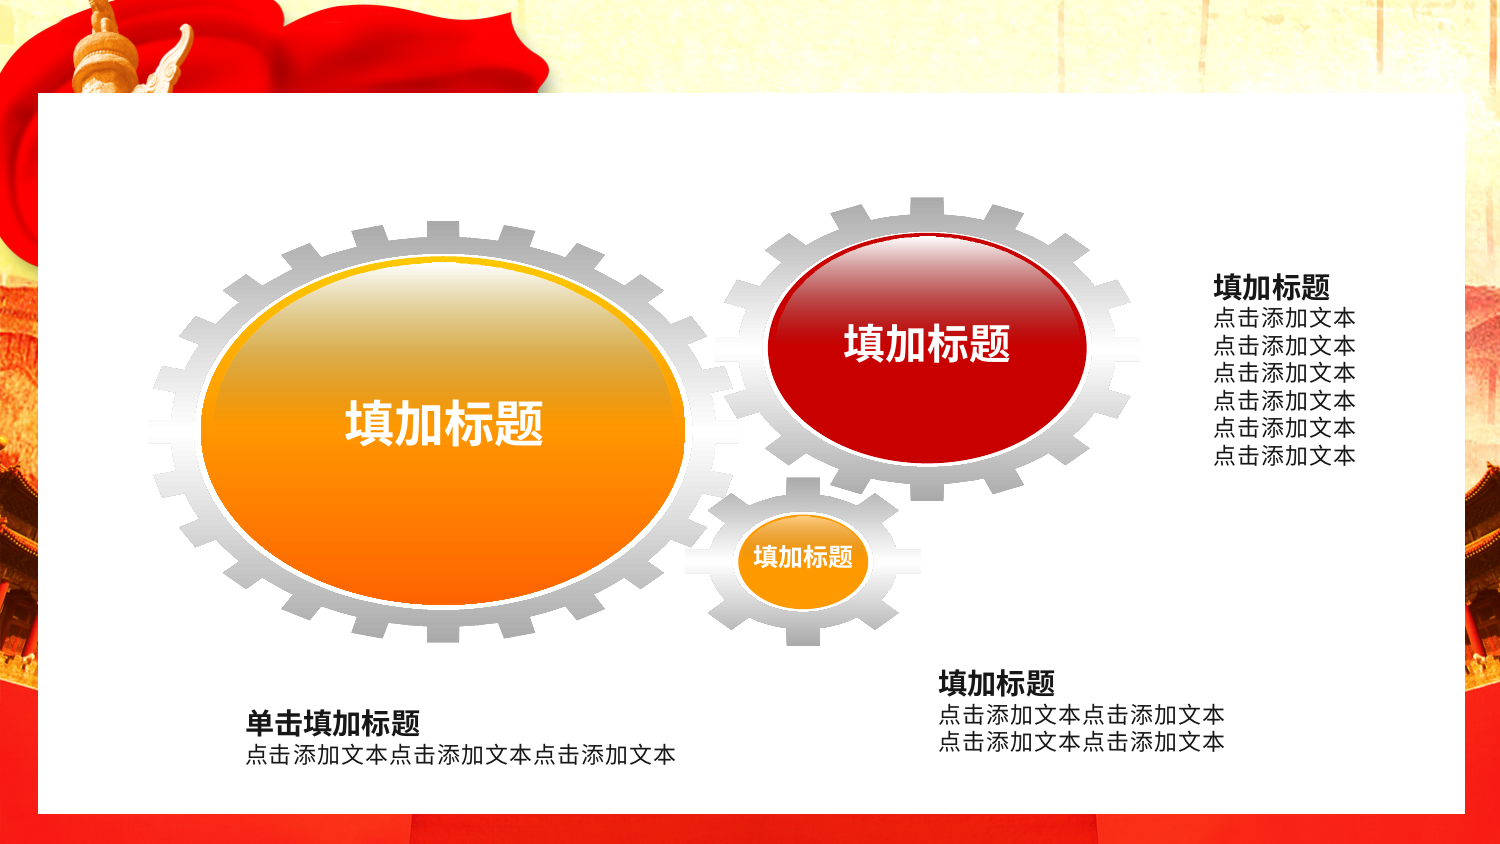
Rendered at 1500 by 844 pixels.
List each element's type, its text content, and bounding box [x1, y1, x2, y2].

text_box 填加标题 点击添加文本点击添加文本 点击添加文本点击添加文本 [923, 658, 1270, 791]
title [0, 45, 1294, 208]
text_box 单击填加标题 点击添加文本点击添加文本点击添加文本 [230, 697, 809, 776]
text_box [567, 477, 1040, 647]
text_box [691, 197, 1164, 502]
picture [0, 0, 1500, 844]
text_box 填加标题 点击添加文本 点击添加文本 点击添加文本 点击添加文本 点击添加文本 点击添加文本 [1198, 261, 1412, 504]
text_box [147, 220, 691, 643]
